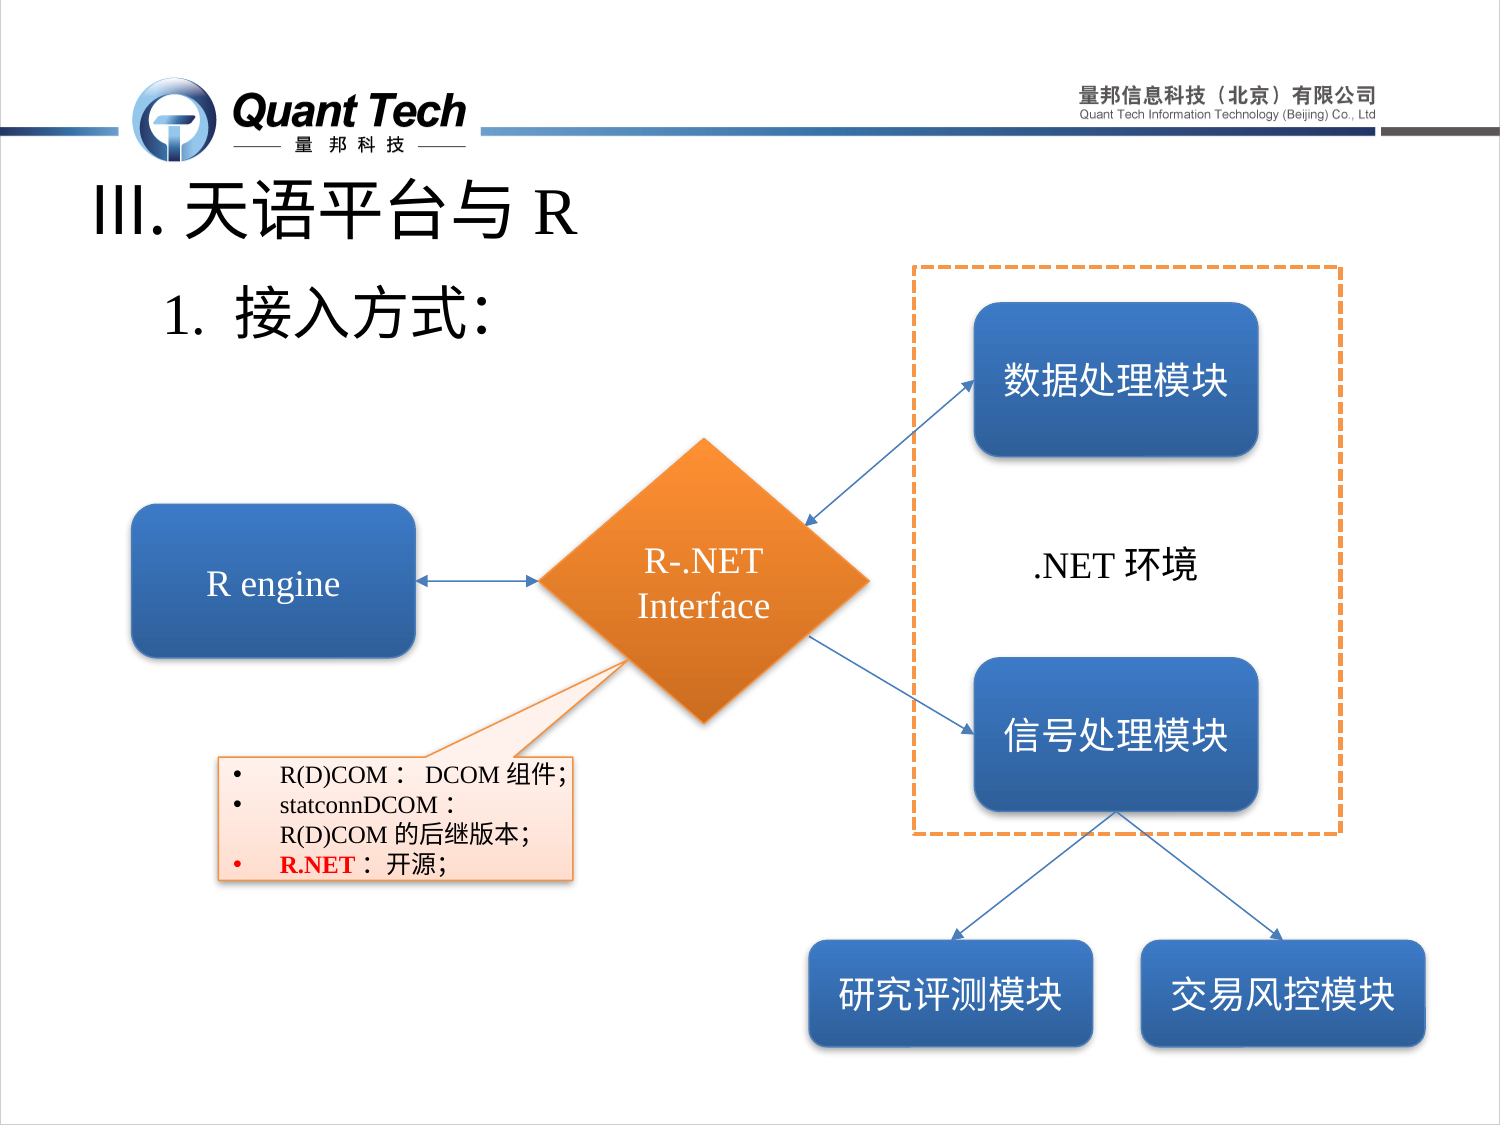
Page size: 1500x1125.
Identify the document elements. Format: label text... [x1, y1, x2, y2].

picture [0, 0, 1500, 1125]
text_box 研究评测模块 [808, 939, 1094, 1048]
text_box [808, 635, 975, 735]
text_box .NET环境 [1018, 533, 1215, 594]
text_box R engine [130, 503, 416, 659]
text_box 交易风控模块 [1140, 939, 1426, 1048]
text_box 信号处理模块 [973, 657, 1259, 809]
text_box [1115, 811, 1284, 941]
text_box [804, 379, 975, 527]
text_box [912, 409, 1343, 836]
text_box R(D)COM：DCOM组件； statconnDCOM：R(D)COM的后继版本； R.NET：开源； [217, 658, 630, 882]
text_box 数据处理模块 [973, 302, 1259, 458]
list 1. 接入方式： [147, 268, 1376, 409]
title 天语平台与R [75, 160, 1425, 256]
text_box R-.NET Interface [538, 437, 871, 725]
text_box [950, 811, 1113, 941]
